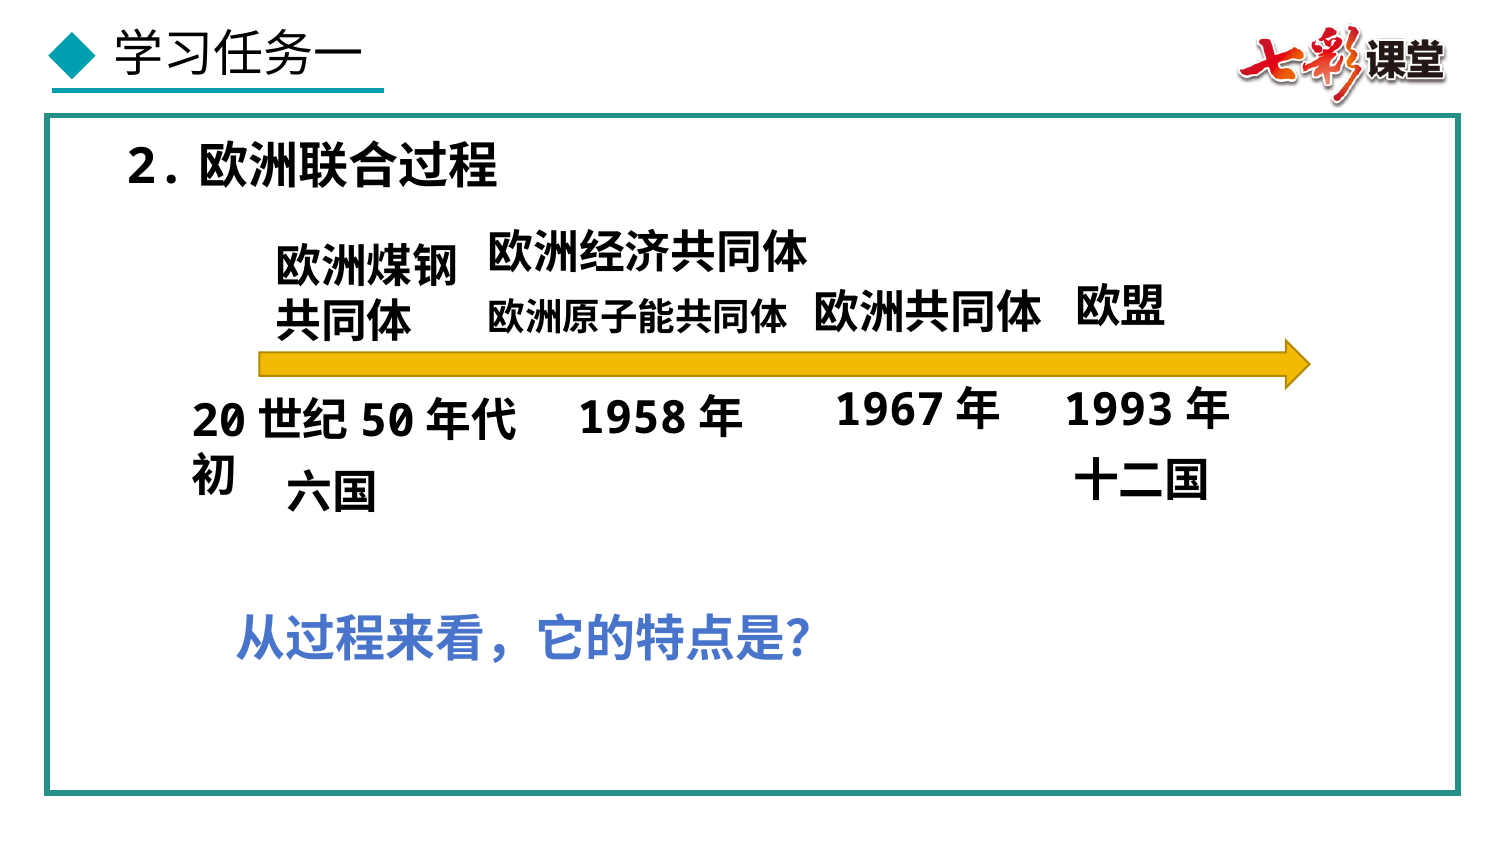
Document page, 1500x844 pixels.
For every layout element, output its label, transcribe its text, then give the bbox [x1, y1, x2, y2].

text_box 从过程来看，它的特点是？ [220, 598, 1324, 674]
text_box 1967年 [819, 372, 1049, 442]
text_box 六国 [272, 455, 423, 526]
text_box 1993年 [1049, 372, 1316, 443]
text_box 欧洲经济共同体 [472, 215, 882, 285]
text_box 2.欧洲联合过程 [111, 126, 697, 210]
text_box 1958年 [562, 380, 780, 451]
picture [1234, 20, 1451, 108]
text_box [258, 340, 1311, 377]
text_box 20世纪50年代初 [176, 383, 566, 509]
text_box 欧盟 [1060, 269, 1327, 340]
text_box 欧洲共同体 [798, 275, 1065, 346]
text_box 欧洲原子能共同体 [472, 285, 798, 346]
text_box 欧洲煤钢 共同体 [260, 229, 585, 355]
text_box 十二国 [1058, 443, 1306, 513]
